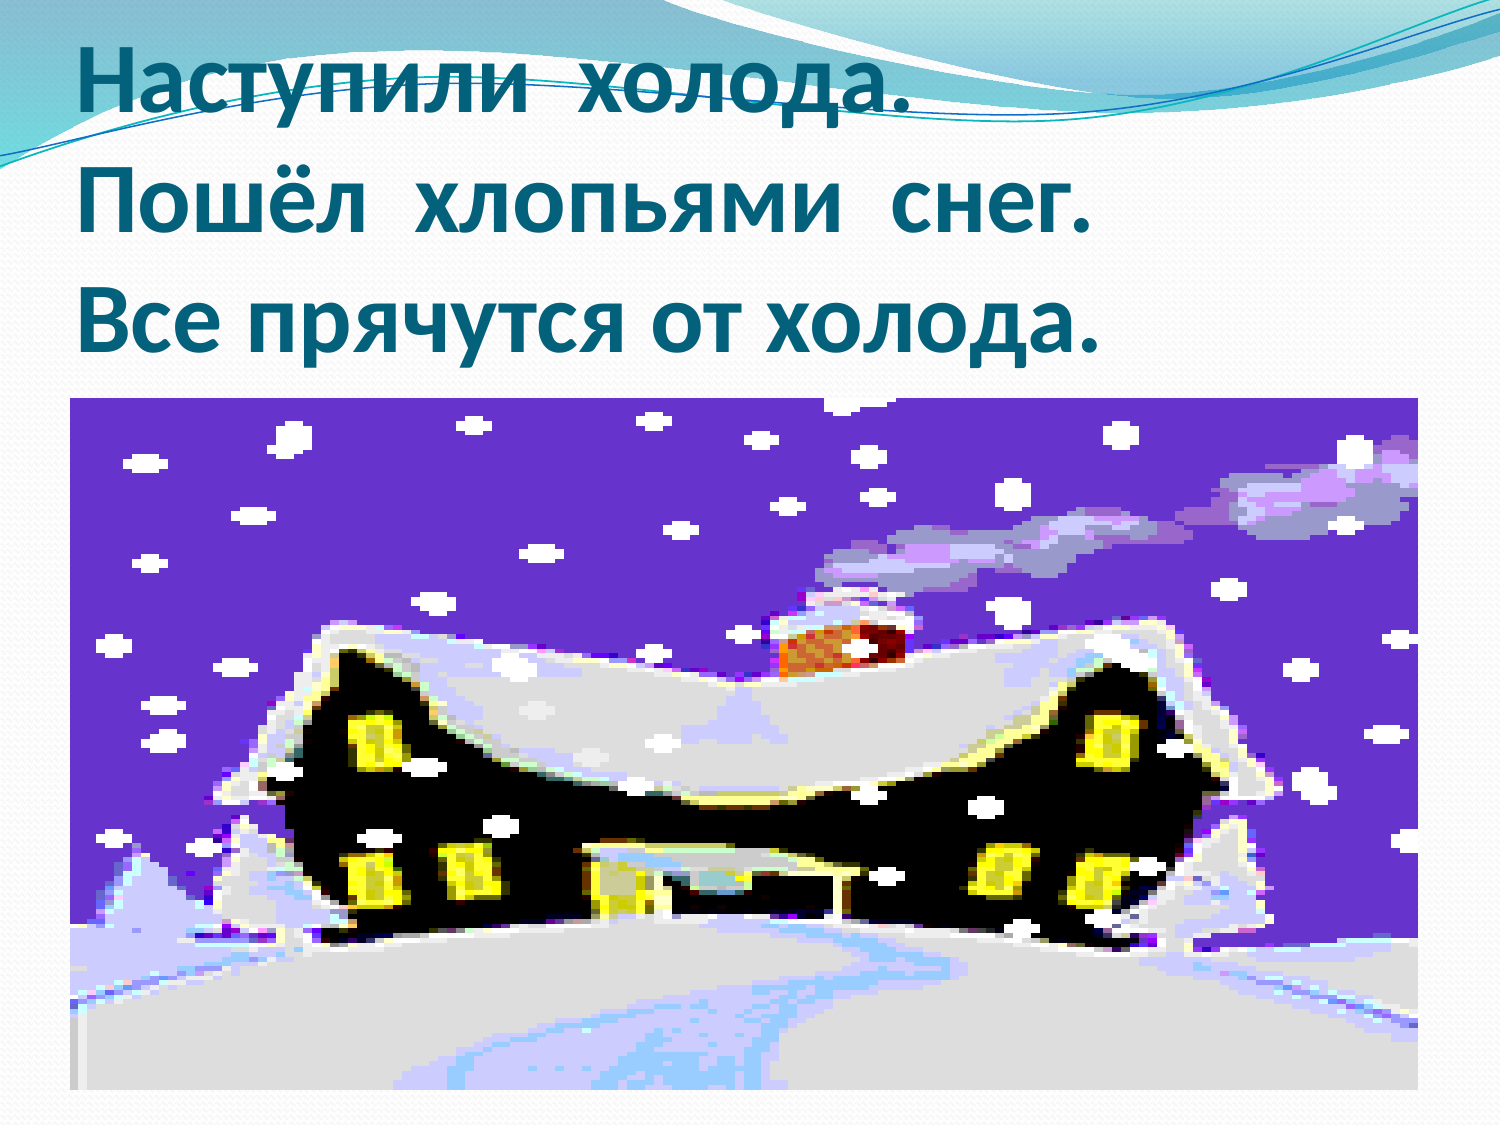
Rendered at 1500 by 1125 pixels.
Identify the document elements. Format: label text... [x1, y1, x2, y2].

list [70, 398, 1419, 1091]
title Наступили холода. Пошёл хлопьями снег. Все прячутся от холода. [75, 23, 1425, 493]
